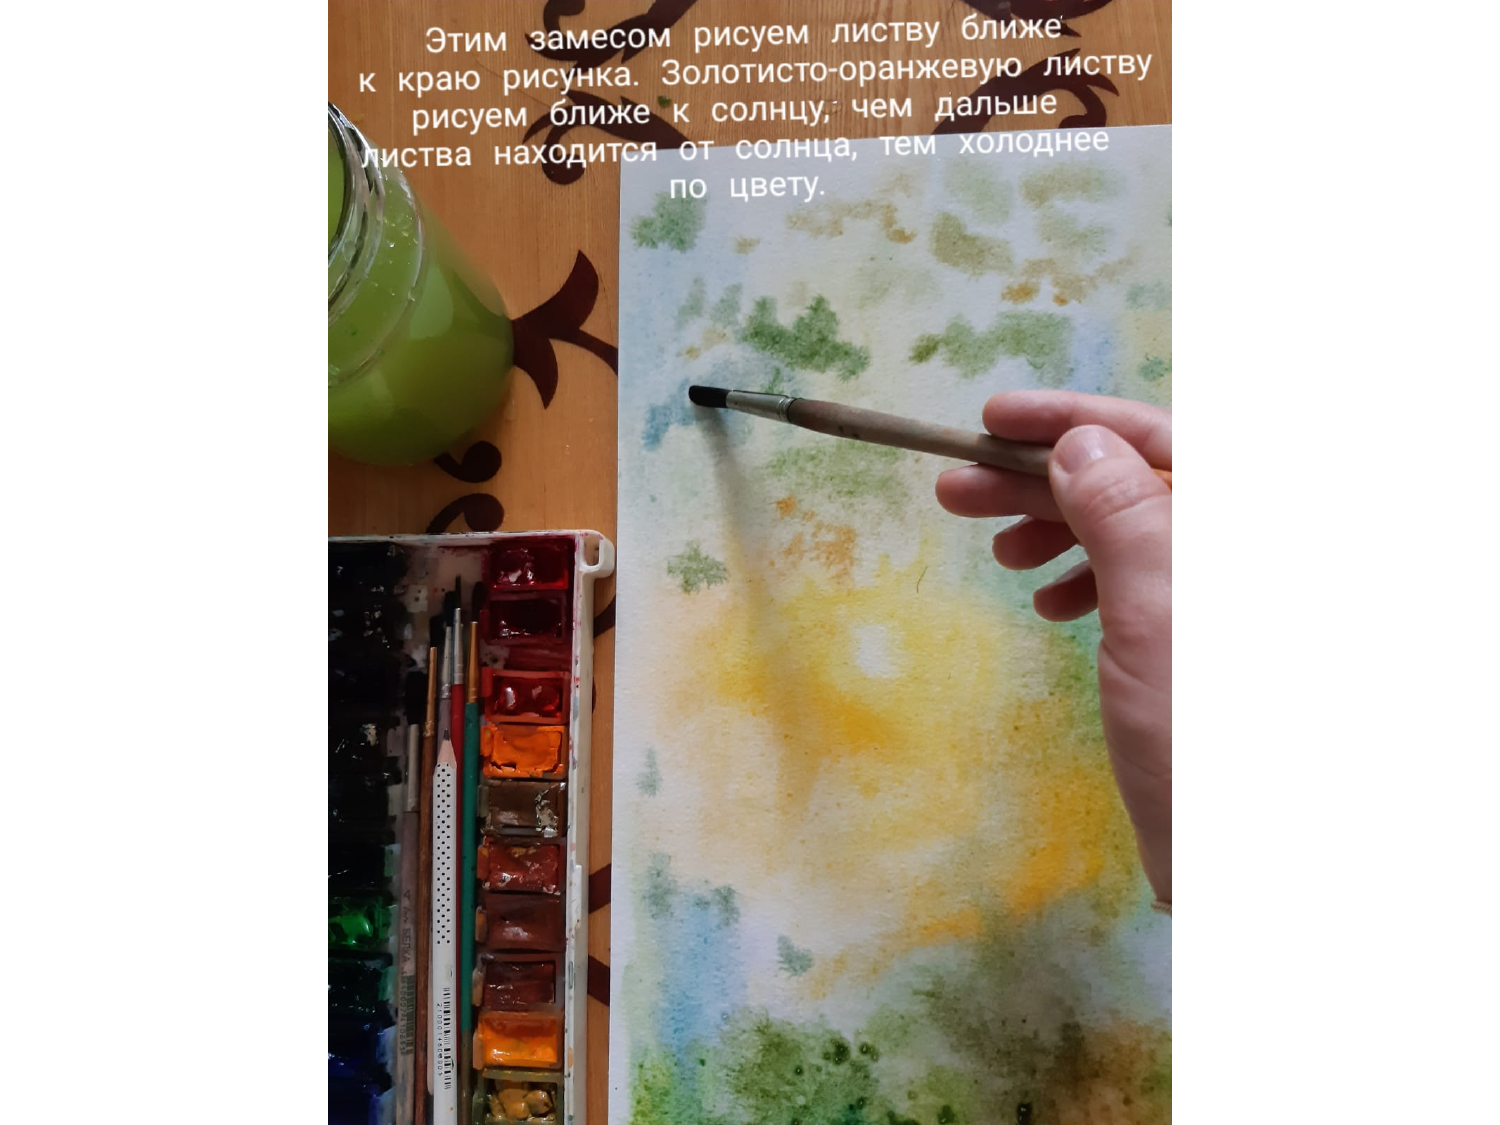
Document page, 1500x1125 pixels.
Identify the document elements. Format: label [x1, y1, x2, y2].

picture [327, 0, 1173, 1125]
